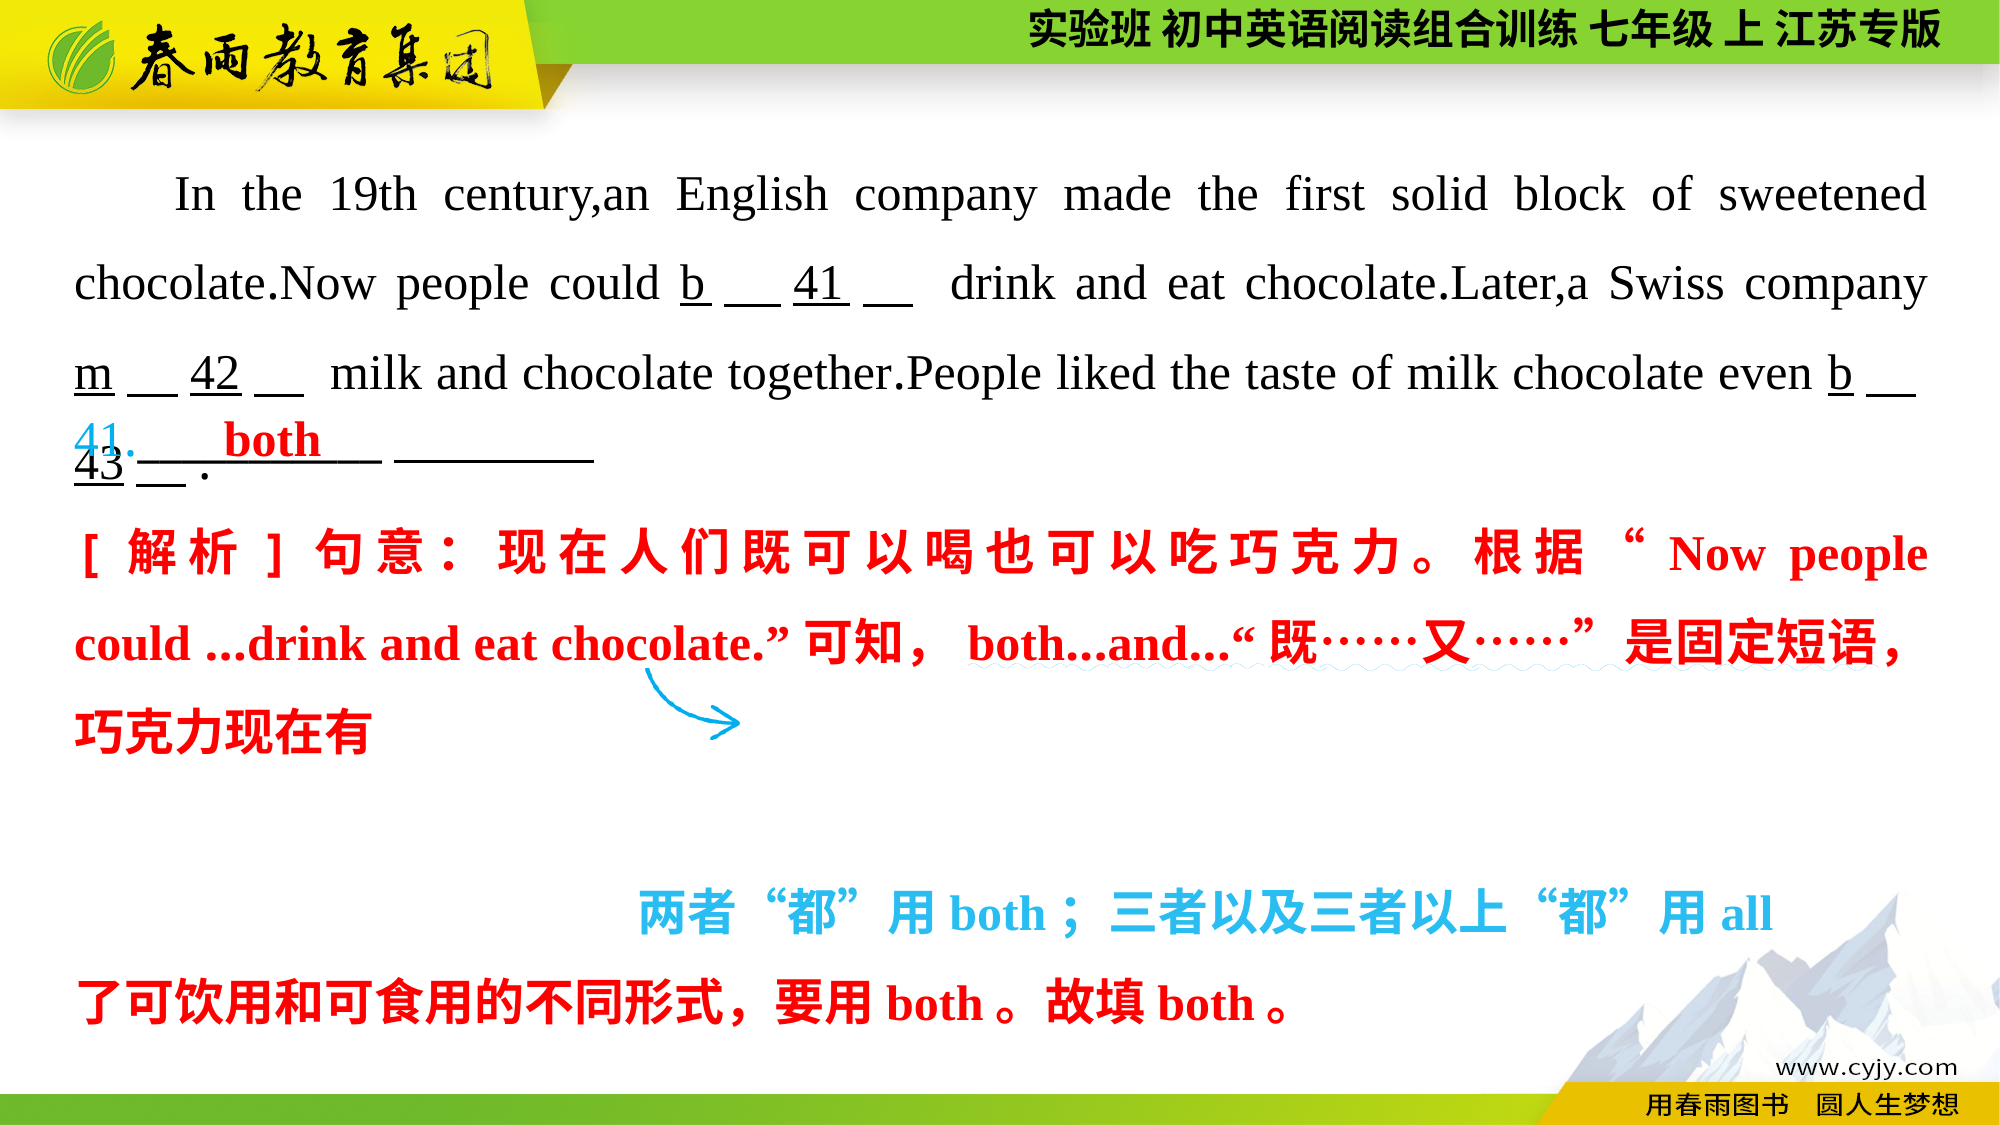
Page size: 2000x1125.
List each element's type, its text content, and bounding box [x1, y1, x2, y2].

text_box 41.___________ [337, 398, 1237, 474]
text_box [解析]句意：现在人们既可以喝也可以吃巧克力。根据“Now people could ...drink and eat chocolate.”可知，both...and...“既……又……”是固定短语，巧克力现在有 两者“都”用both；三者以及三者以上“都”用all 了可饮用和可食用的不同形式，要用both。故填both。 [59, 482, 1944, 1038]
text_box both [209, 398, 337, 474]
text_box 41.___________ [59, 398, 209, 474]
list In the 19th century,an English company made the first solid block of sweetened chocolate.Now people could b 41 drink and eat chocolate.Later,a Swiss company m 42 milk and chocolate together.People liked the taste of milk chocolate even b 43 . [59, 122, 1944, 399]
picture [0, 0, 2000, 1125]
